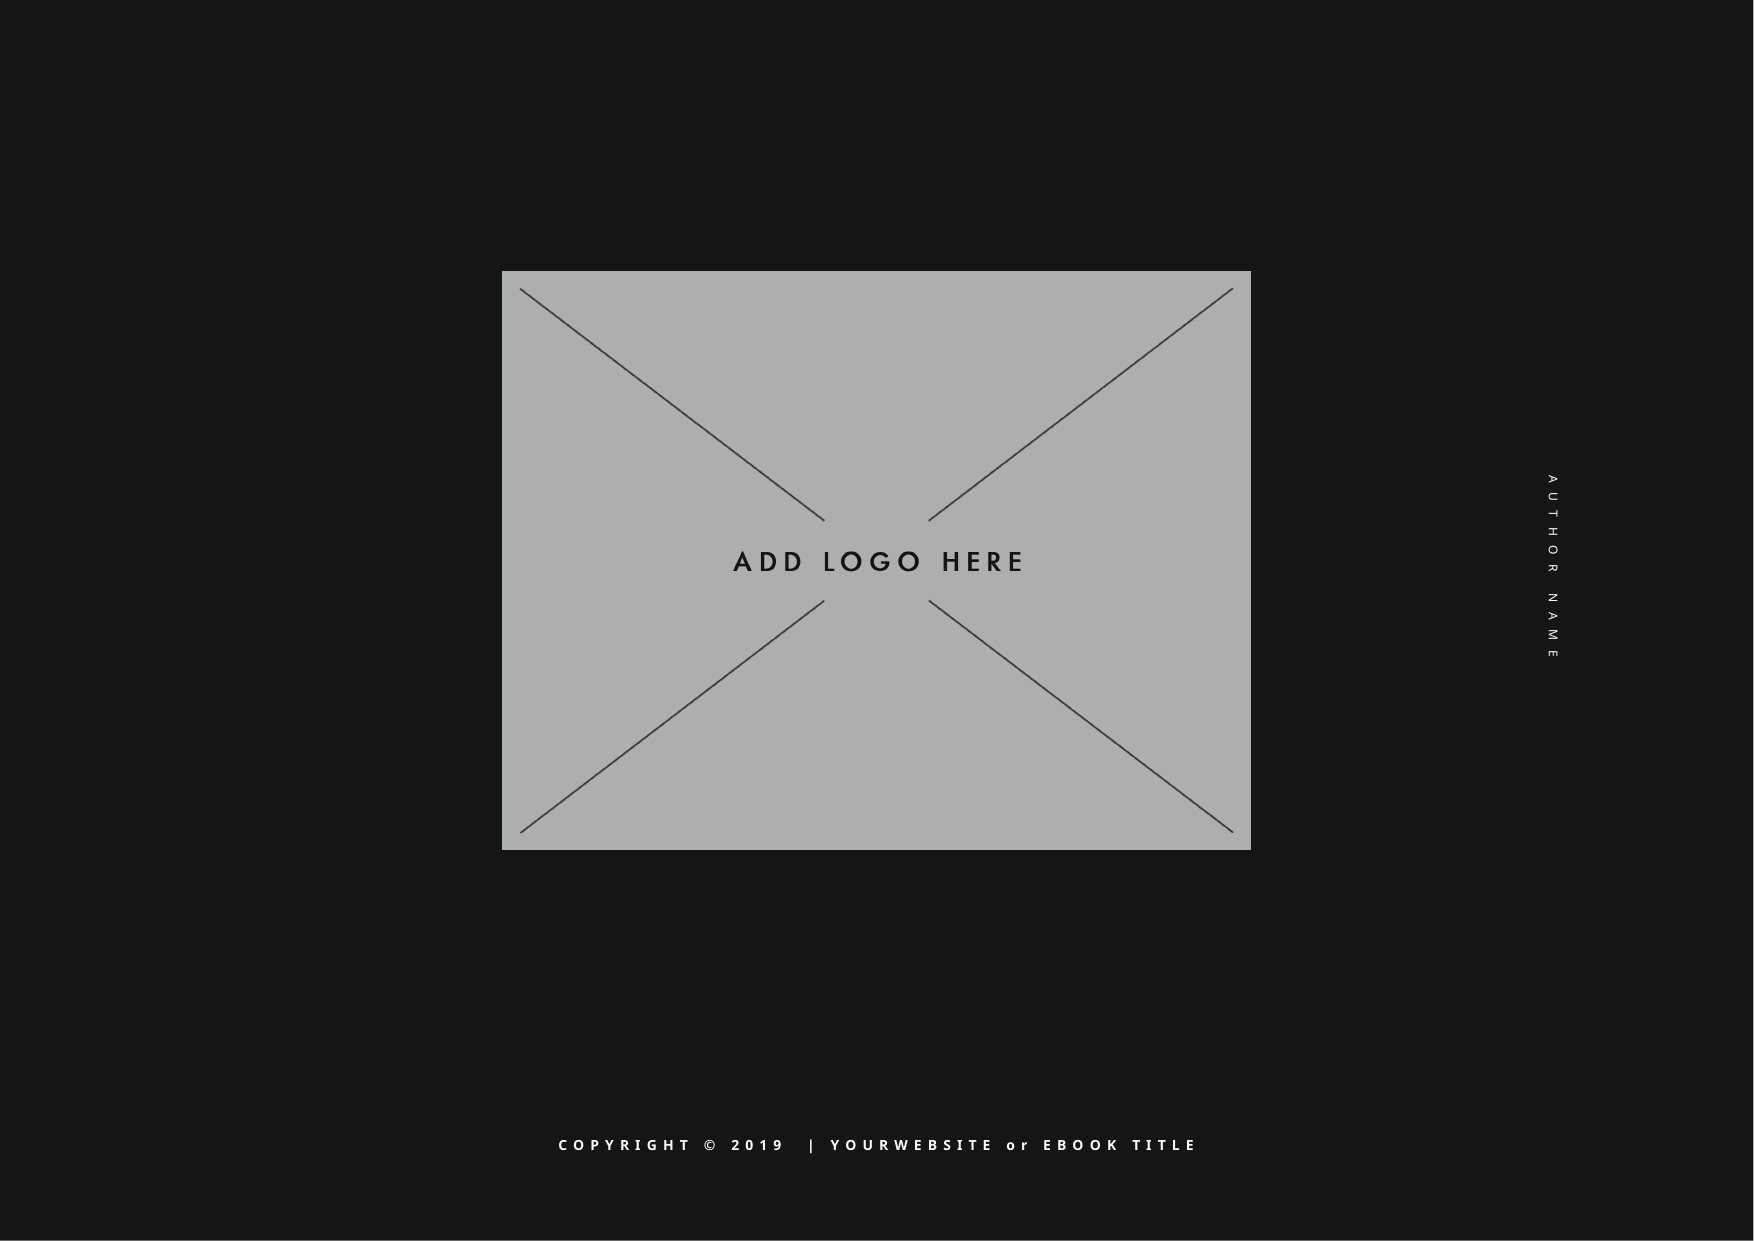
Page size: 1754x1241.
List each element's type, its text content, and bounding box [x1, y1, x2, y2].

text_box [0, 0, 1754, 1241]
text_box COPYRIGHT © 2019 | YOURWEBSITE or EBOOK TITLE [73, 1105, 1680, 1187]
text_box AUTHOR NAME [1518, 2, 1587, 1131]
picture [502, 271, 1251, 850]
